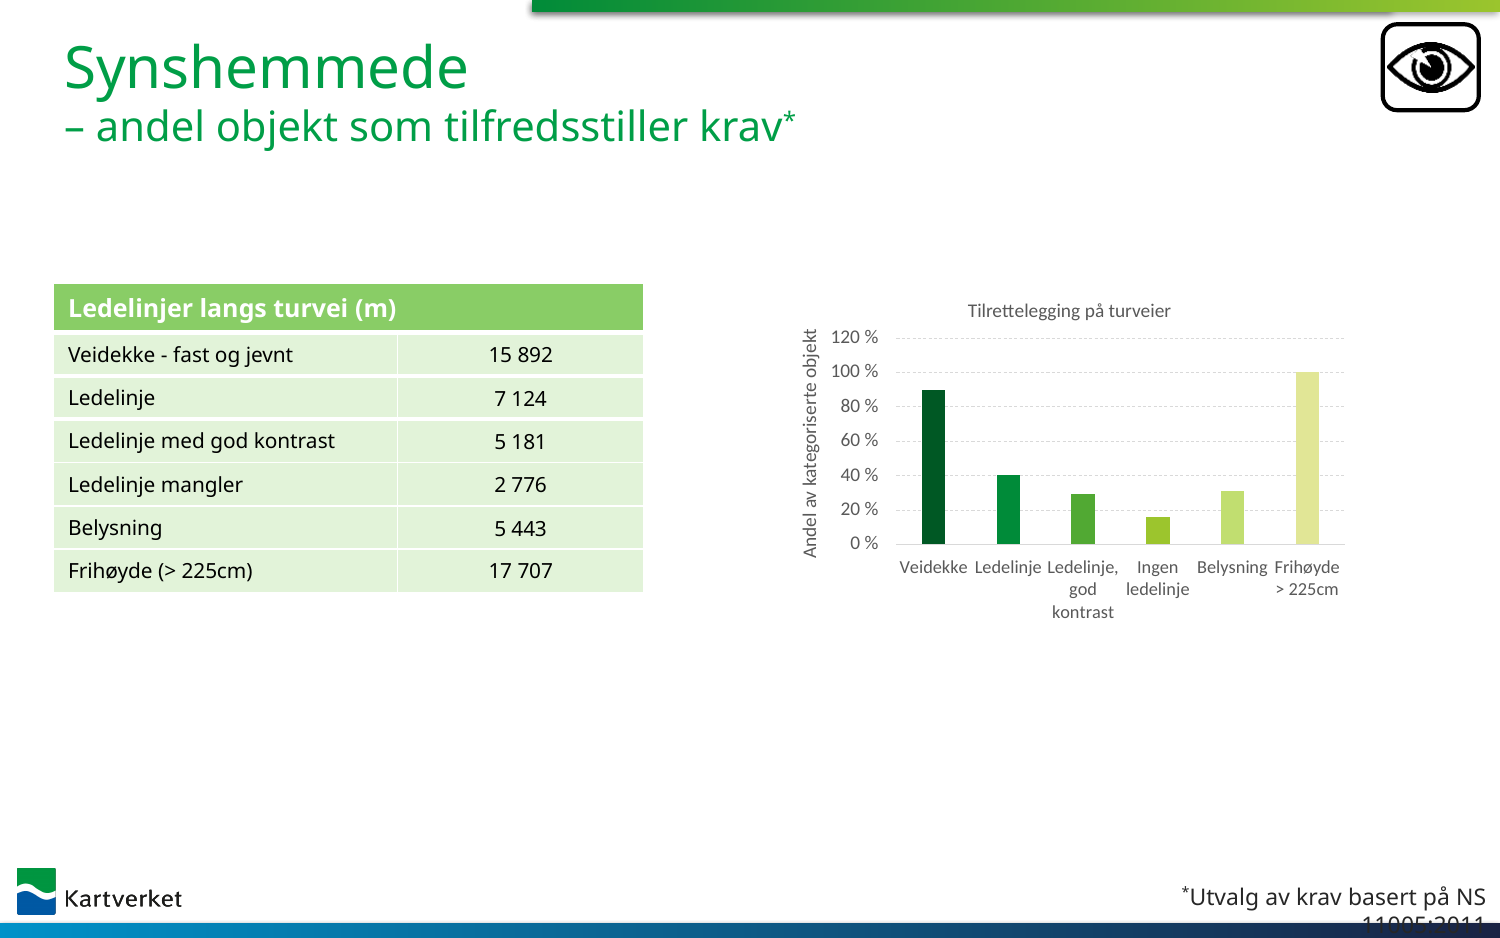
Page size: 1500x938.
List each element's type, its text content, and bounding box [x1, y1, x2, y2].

table_cell 15 892 [398, 335, 643, 374]
table_cell Ledelinje med god kontrast [54, 421, 397, 462]
table_cell Frihøyde (> 225cm) [54, 550, 397, 592]
table_cell 2 776 [398, 463, 643, 505]
table_cell 7 124 [398, 378, 643, 417]
table_header Ledelinjer langs turvei (m) [54, 284, 643, 330]
table_cell Veidekke - fast og jevnt [54, 335, 397, 374]
table_cell 5 181 [398, 421, 643, 462]
table_cell 17 707 [398, 550, 643, 592]
text_box Synshemmede – andel objekt som tilfredsstiller krav* [49, 24, 1431, 158]
picture [791, 291, 1348, 630]
table_cell Ledelinje mangler [54, 463, 397, 505]
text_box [1382, 24, 1480, 111]
table_cell Ledelinje [54, 378, 397, 417]
table_cell Belysning [54, 507, 397, 548]
text_box *Utvalg av krav basert på NS 11005:2011 [1068, 873, 1500, 938]
table_cell 5 443 [398, 507, 643, 548]
